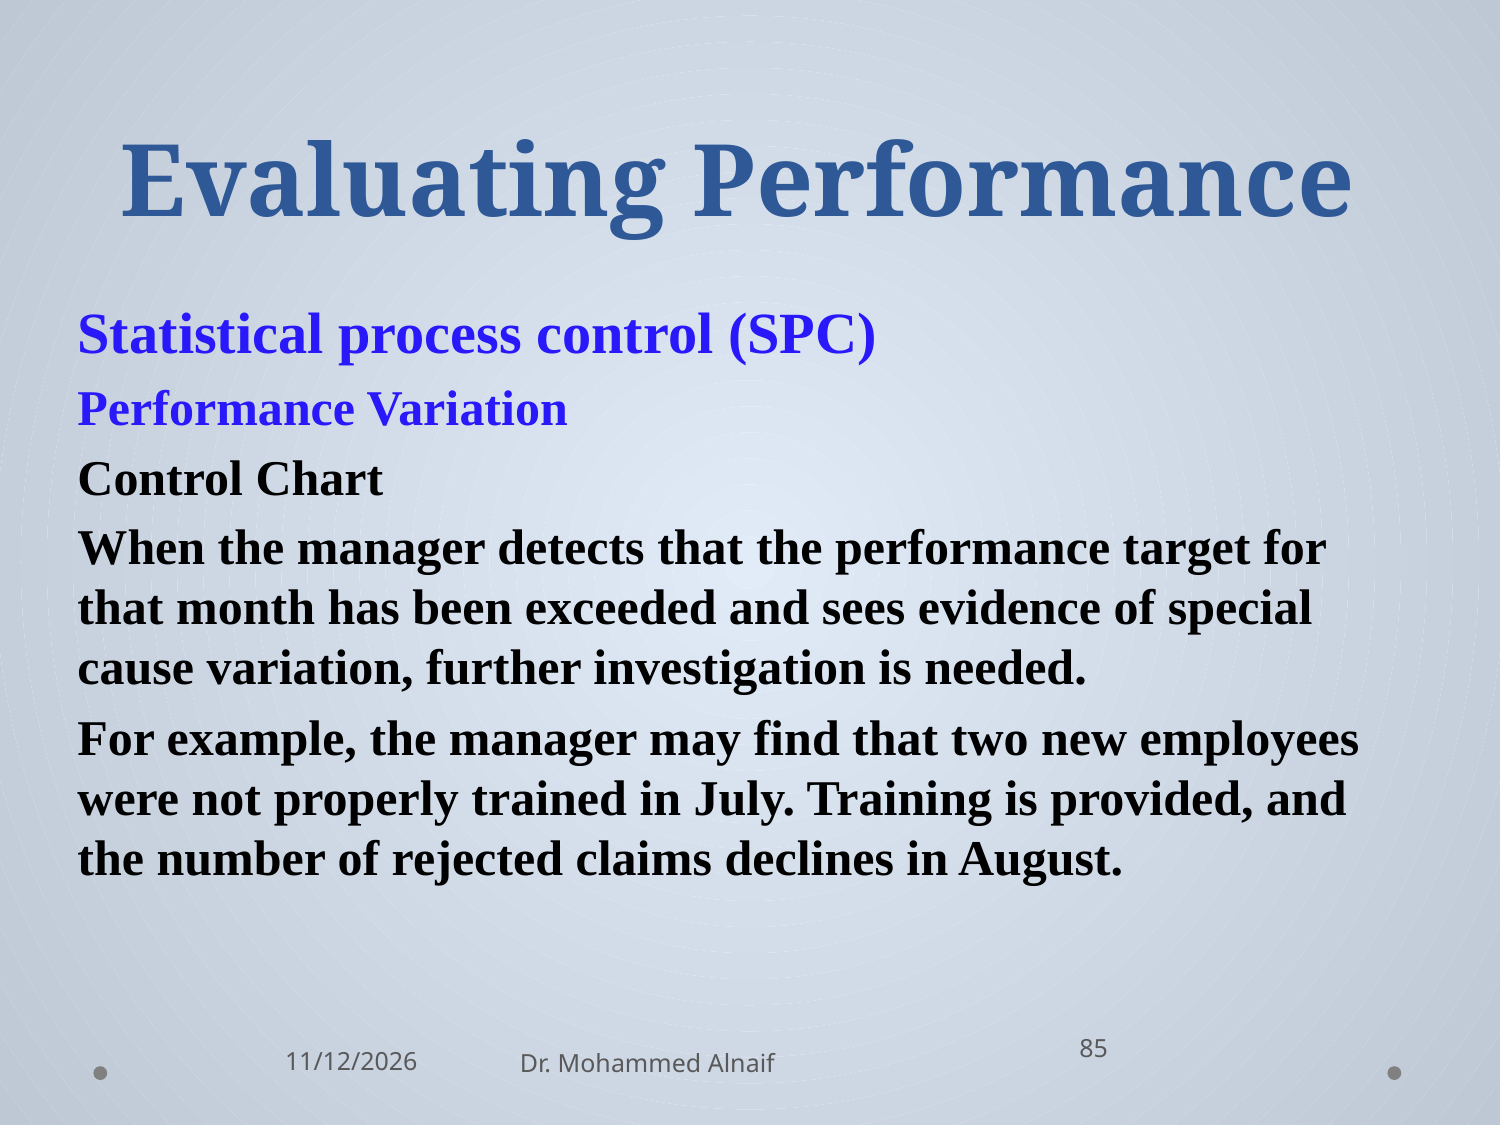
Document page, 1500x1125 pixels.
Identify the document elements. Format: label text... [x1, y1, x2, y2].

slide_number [75, 1025, 425, 1100]
subtitle Statistical process control (SPC) Performance Variation Control Chart When the manager detects that the performance target for that month has been exceeded and sees evidence of special cause variation, further investigation is needed. For example, the manager may find that two new employees were not properly trained in July. Training is provided, and the number of rejected claims declines in August. [62, 287, 1438, 1013]
slide_number 85 [1074, 1012, 1425, 1088]
title Evaluating Performance [100, 78, 1376, 244]
footer Dr. Mohammed Alnaif [512, 1025, 988, 1100]
